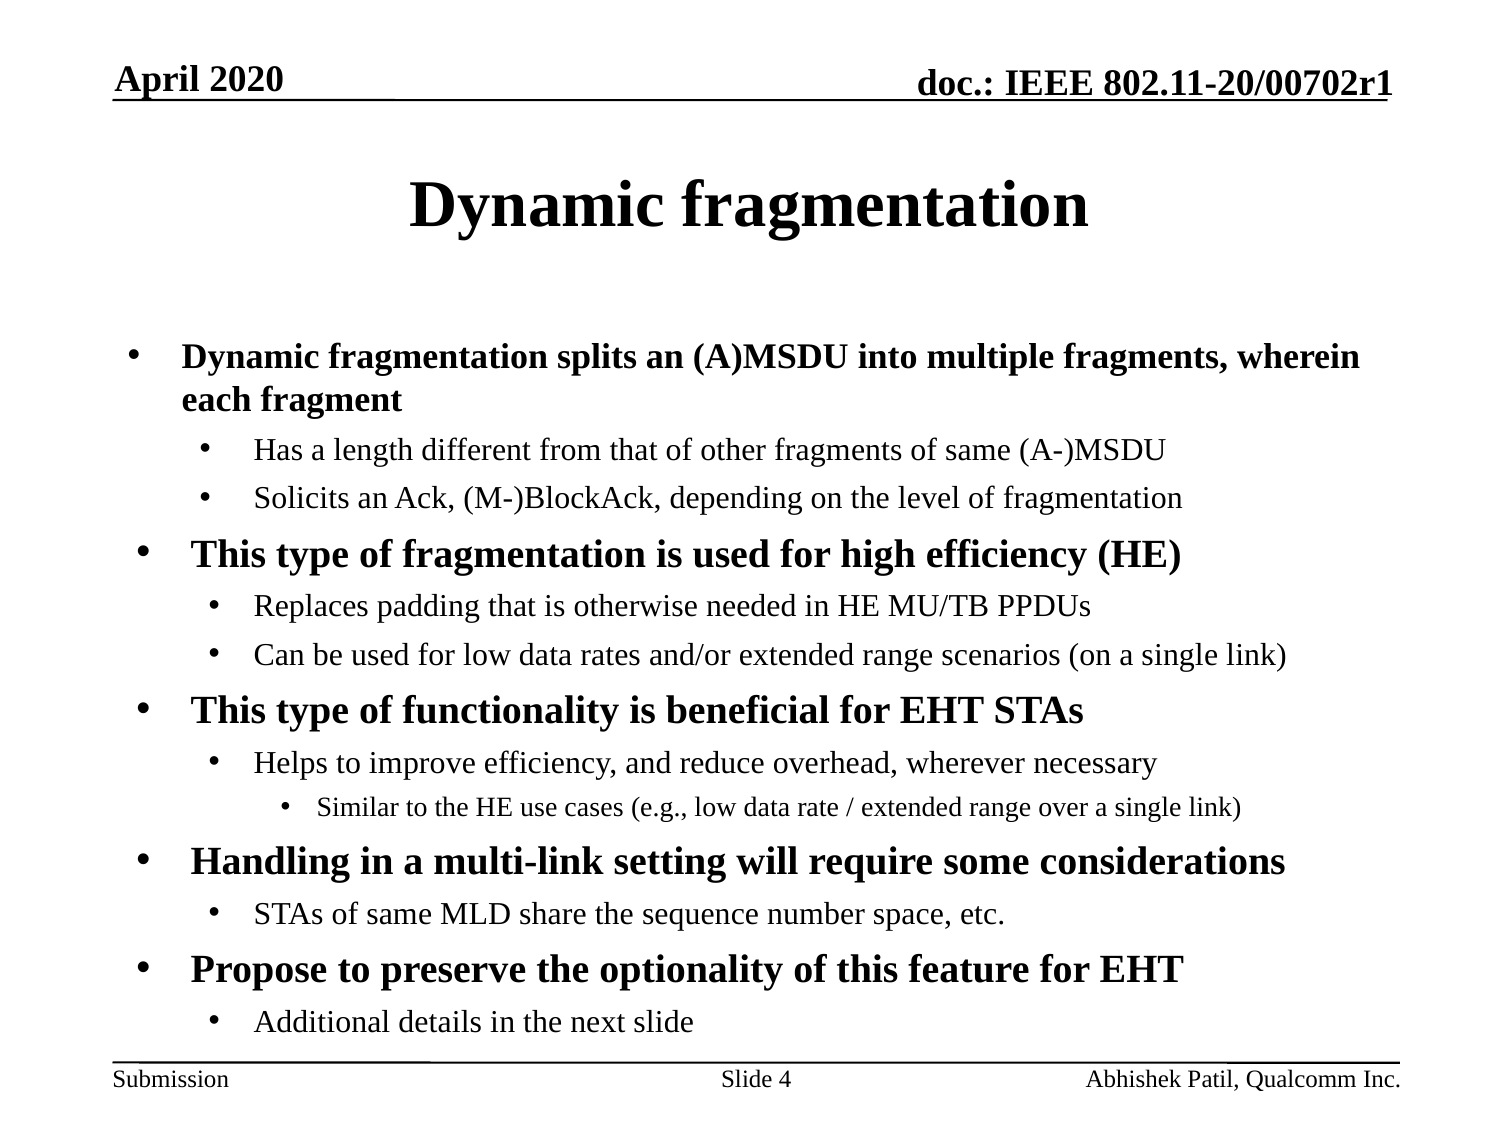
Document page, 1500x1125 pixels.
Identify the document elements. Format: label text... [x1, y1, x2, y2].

list Dynamic fragmentation splits an (A)MSDU into multiple fragments, wherein each fragment Has a length different from that of other fragments of same (A-)MSDU Solicits an Ack, (M-)BlockAck, depending on the level of fragmentation This type of fragmentation is used for high efficiency (HE) Replaces padding that is otherwise needed in HE MU/TB PPDUs Can be used for low data rates and/or extended range scenarios (on a single link) This type of functionality is beneficial for EHT STAs Helps to improve efficiency, and reduce overhead, wherever necessary Similar to the HE use cases (e.g., low data rate / extended range over a single link) Handling in a multi-link setting will require some considerations STAs of same MLD share the sequence number space, etc. Propose to preserve the optionality of this feature for EHT Additional details in the next slide [112, 324, 1388, 1051]
title Dynamic fragmentation [112, 112, 1388, 288]
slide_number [114, 54, 423, 100]
slide_number Slide 4 [712, 1061, 800, 1123]
footer Abhishek Patil, Qualcomm Inc. [878, 1061, 1402, 1093]
